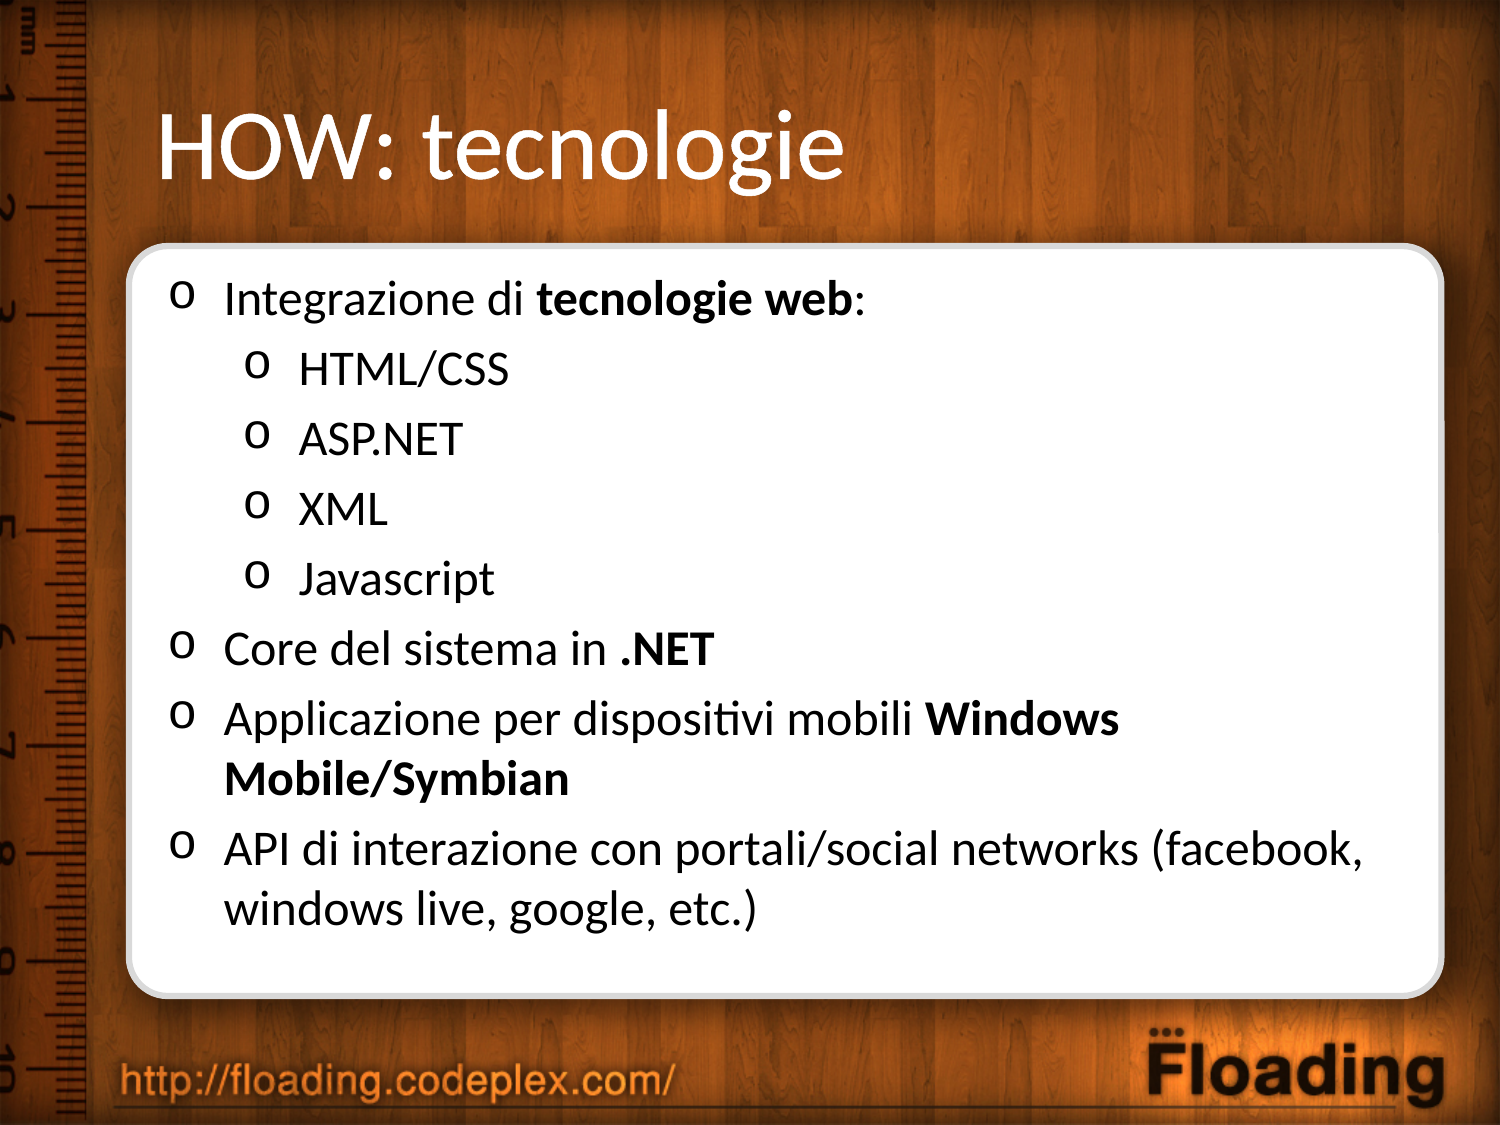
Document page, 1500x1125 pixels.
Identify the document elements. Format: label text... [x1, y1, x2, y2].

picture [0, 0, 1500, 1125]
text_box Integrazione di tecnologie web: HTML/CSS ASP.NET XML Javascript Core del sistema in .NET Applicazione per dispositivi mobili Windows Mobile/Symbian API di interazione con portali/social networks (facebook, windows live, google, etc.) [152, 257, 1407, 985]
text_box [126, 243, 1444, 999]
title HOW: tecnologie [140, 45, 1425, 233]
